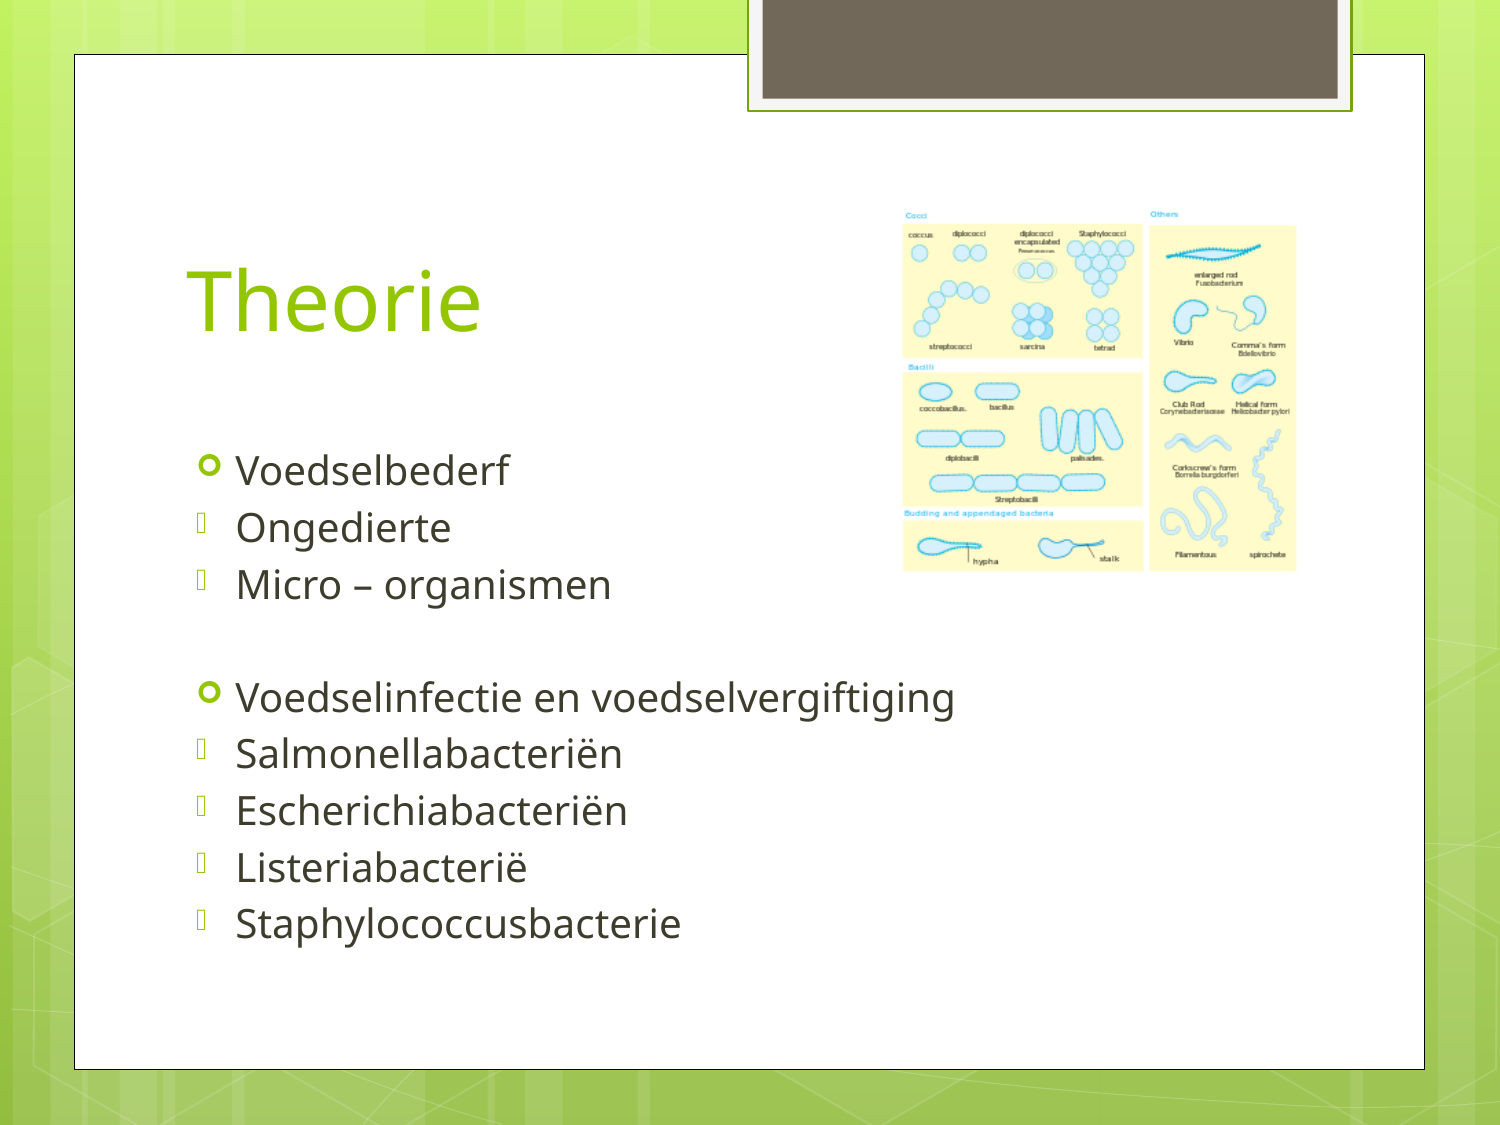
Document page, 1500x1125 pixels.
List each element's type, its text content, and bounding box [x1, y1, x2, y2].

title Theorie [171, 168, 1324, 357]
list Voedselbederf Ongedierte Micro – organismen Voedselinfectie en voedselvergiftiging Salmonellabacteriën Escherichiabacteriën Listeriabacterië Staphylococcusbacterie [171, 381, 1283, 957]
picture [894, 201, 1309, 585]
